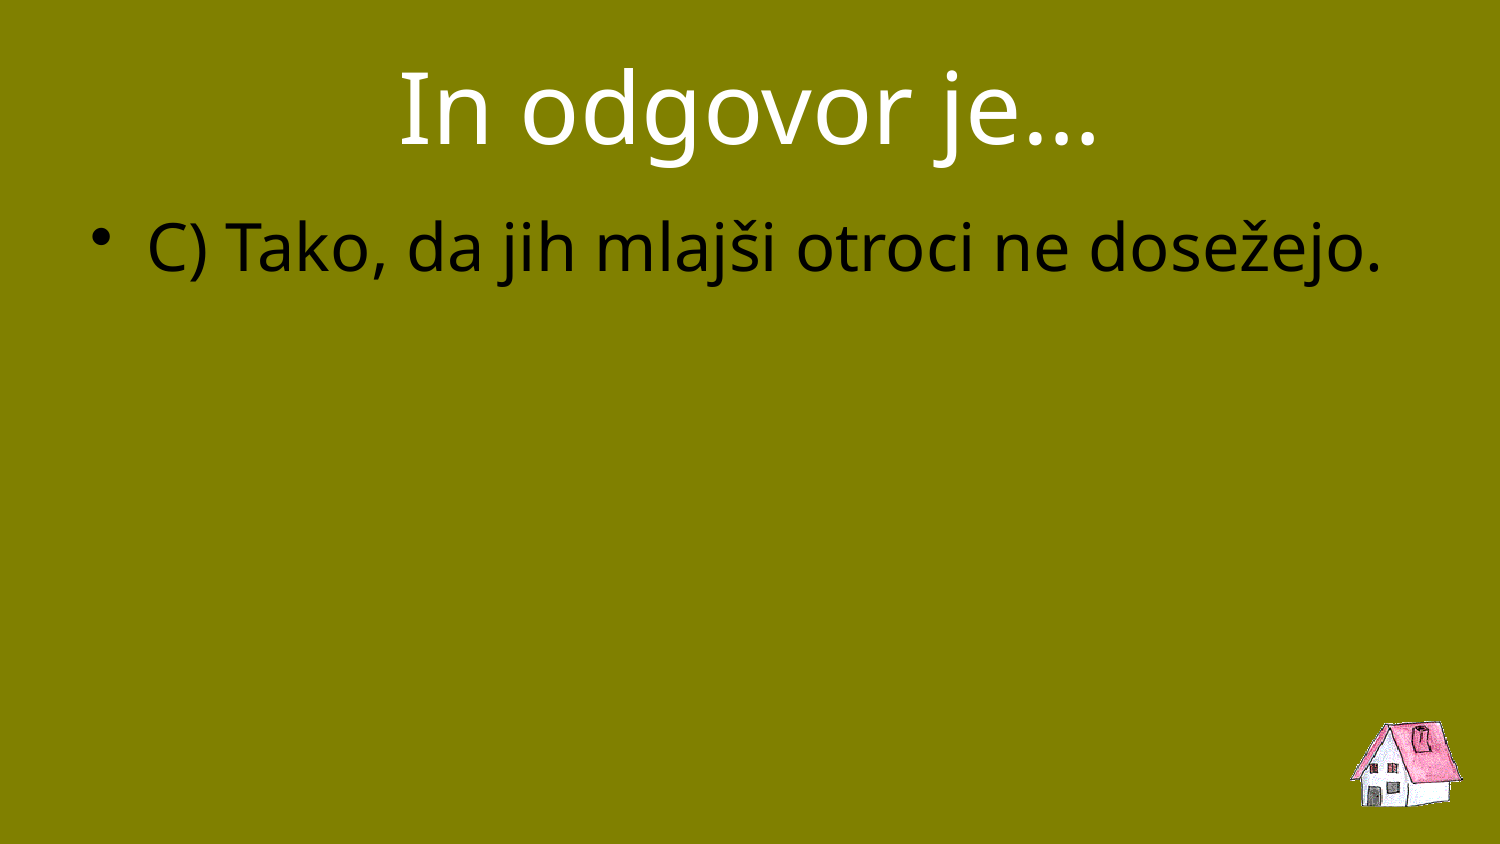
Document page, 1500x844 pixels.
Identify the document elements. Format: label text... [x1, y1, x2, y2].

title In odgovor je… [74, 33, 1426, 175]
picture [1349, 721, 1463, 808]
list C) Tako, da jih mlajši otroci ne dosežejo. [74, 196, 1426, 754]
